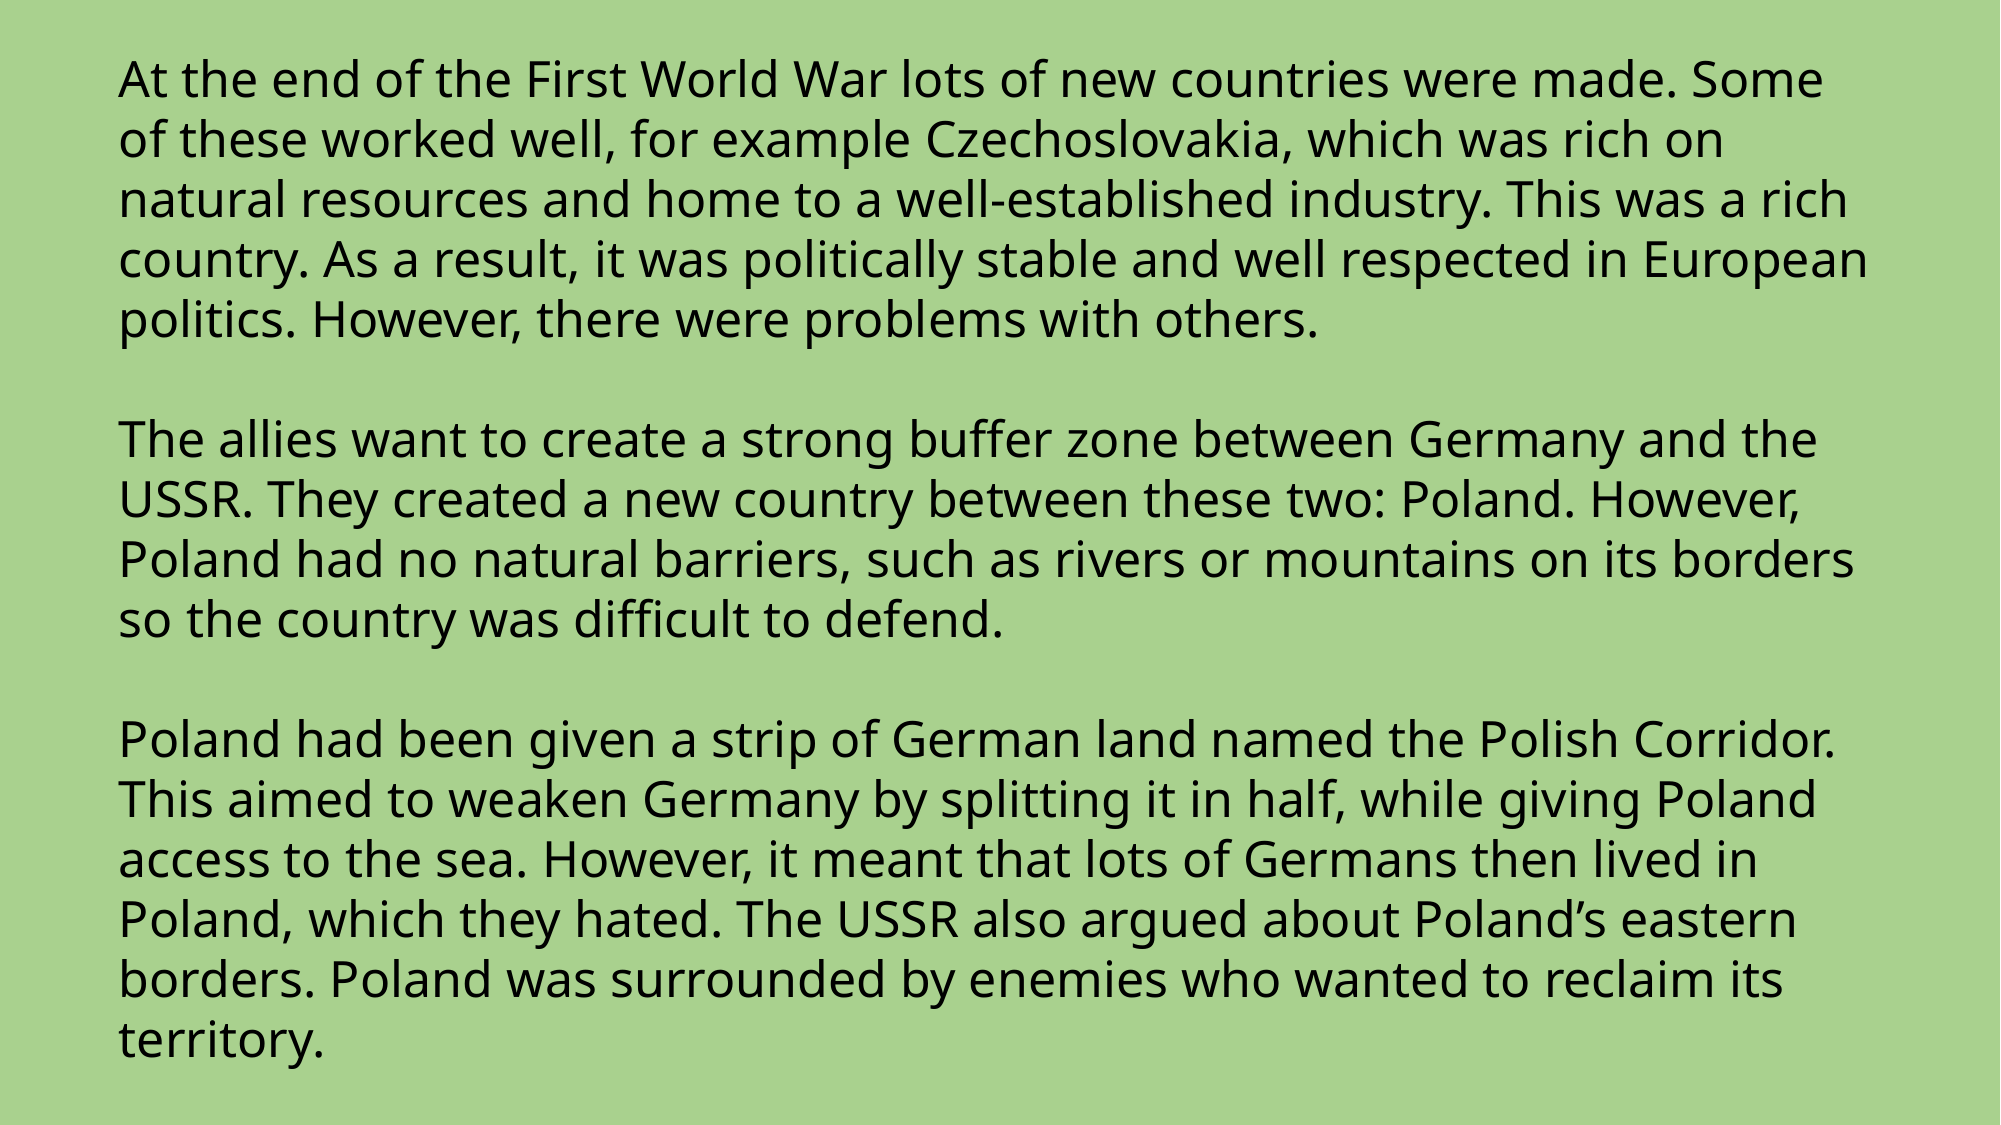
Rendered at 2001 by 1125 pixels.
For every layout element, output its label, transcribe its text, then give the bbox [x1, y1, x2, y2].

text_box At the end of the First World War lots of new countries were made. Some of these worked well, for example Czechoslovakia, which was rich on natural resources and home to a well-established industry. This was a rich country. As a result, it was politically stable and well respected in European politics. However, there were problems with others. The allies want to create a strong buffer zone between Germany and the USSR. They created a new country between these two: Poland. However, Poland had no natural barriers, such as rivers or mountains on its borders so the country was difficult to defend. Poland had been given a strip of German land named the Polish Corridor. This aimed to weaken Germany by splitting it in half, while giving Poland access to the sea. However, it meant that lots of Germans then lived in Poland, which they hated. The USSR also argued about Poland’s eastern borders. Poland was surrounded by enemies who wanted to reclaim its territory. [104, 39, 1896, 1075]
